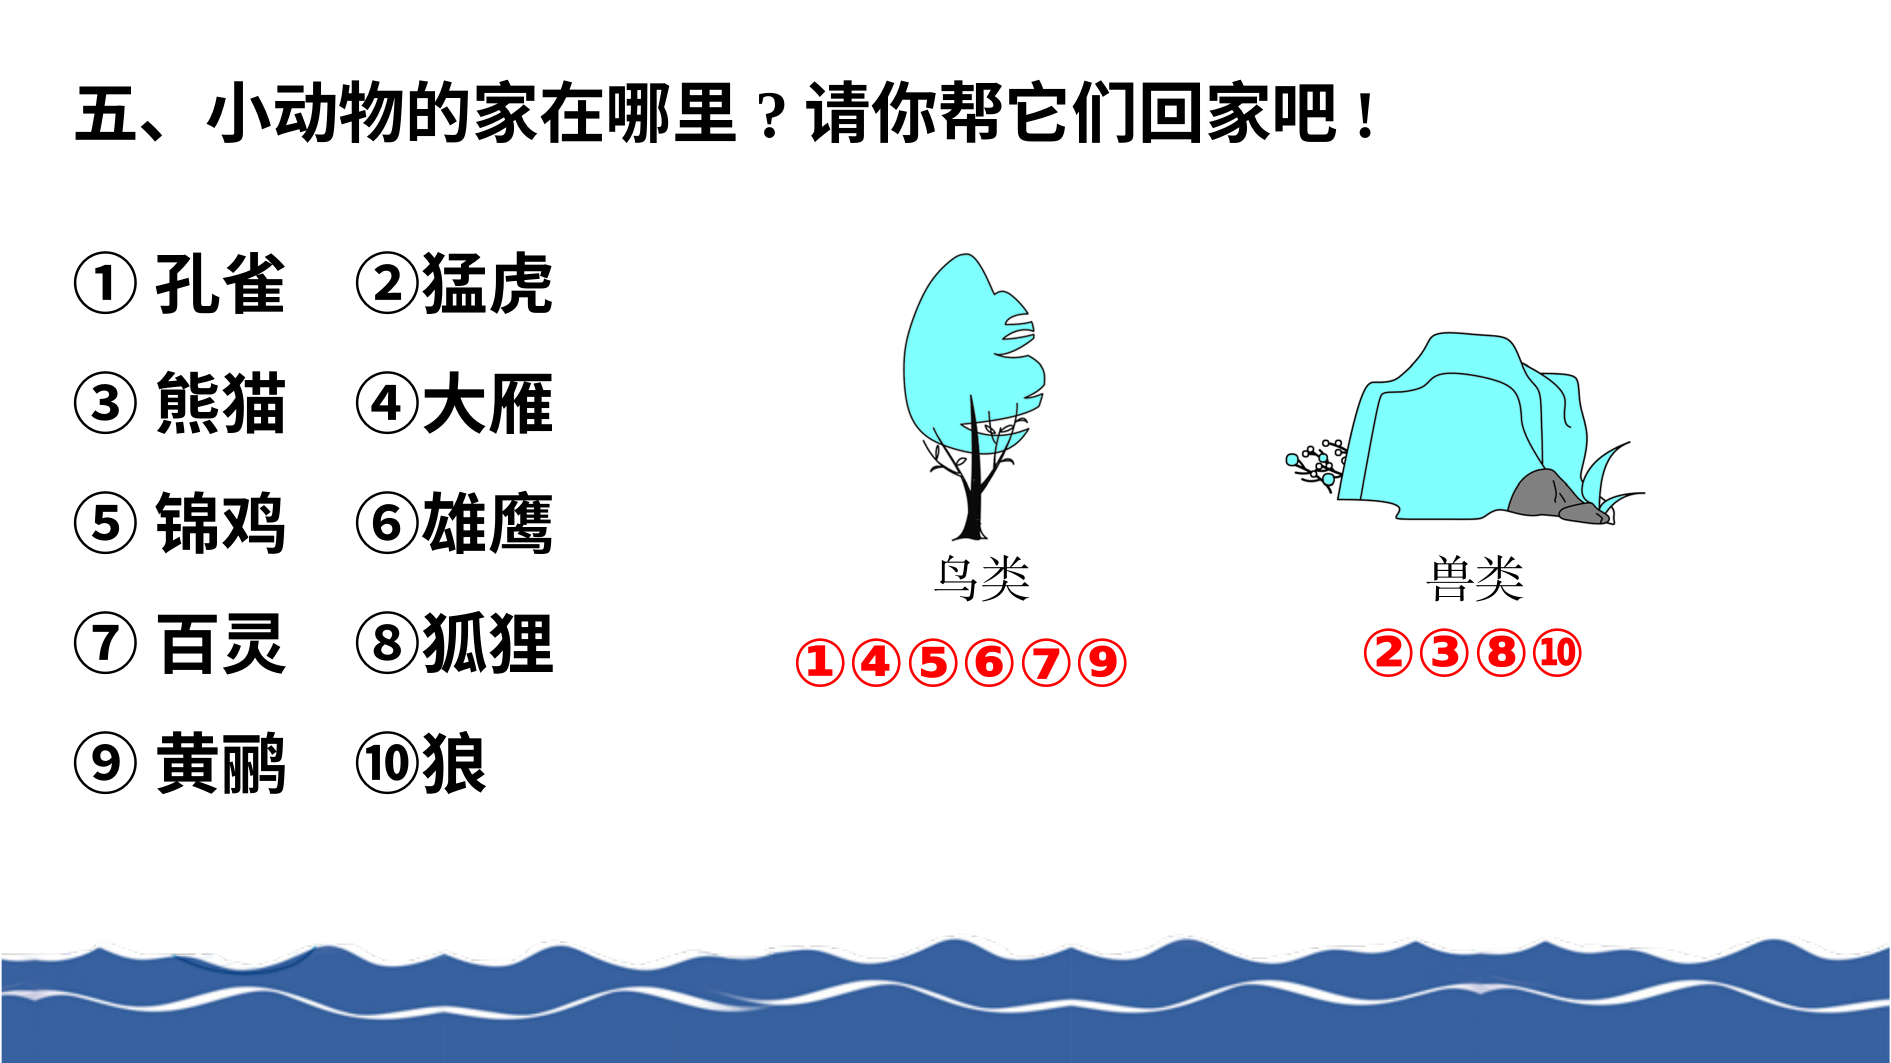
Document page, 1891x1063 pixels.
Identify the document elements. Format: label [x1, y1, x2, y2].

picture [1, 886, 1891, 1063]
text_box [57, 23, 1835, 816]
